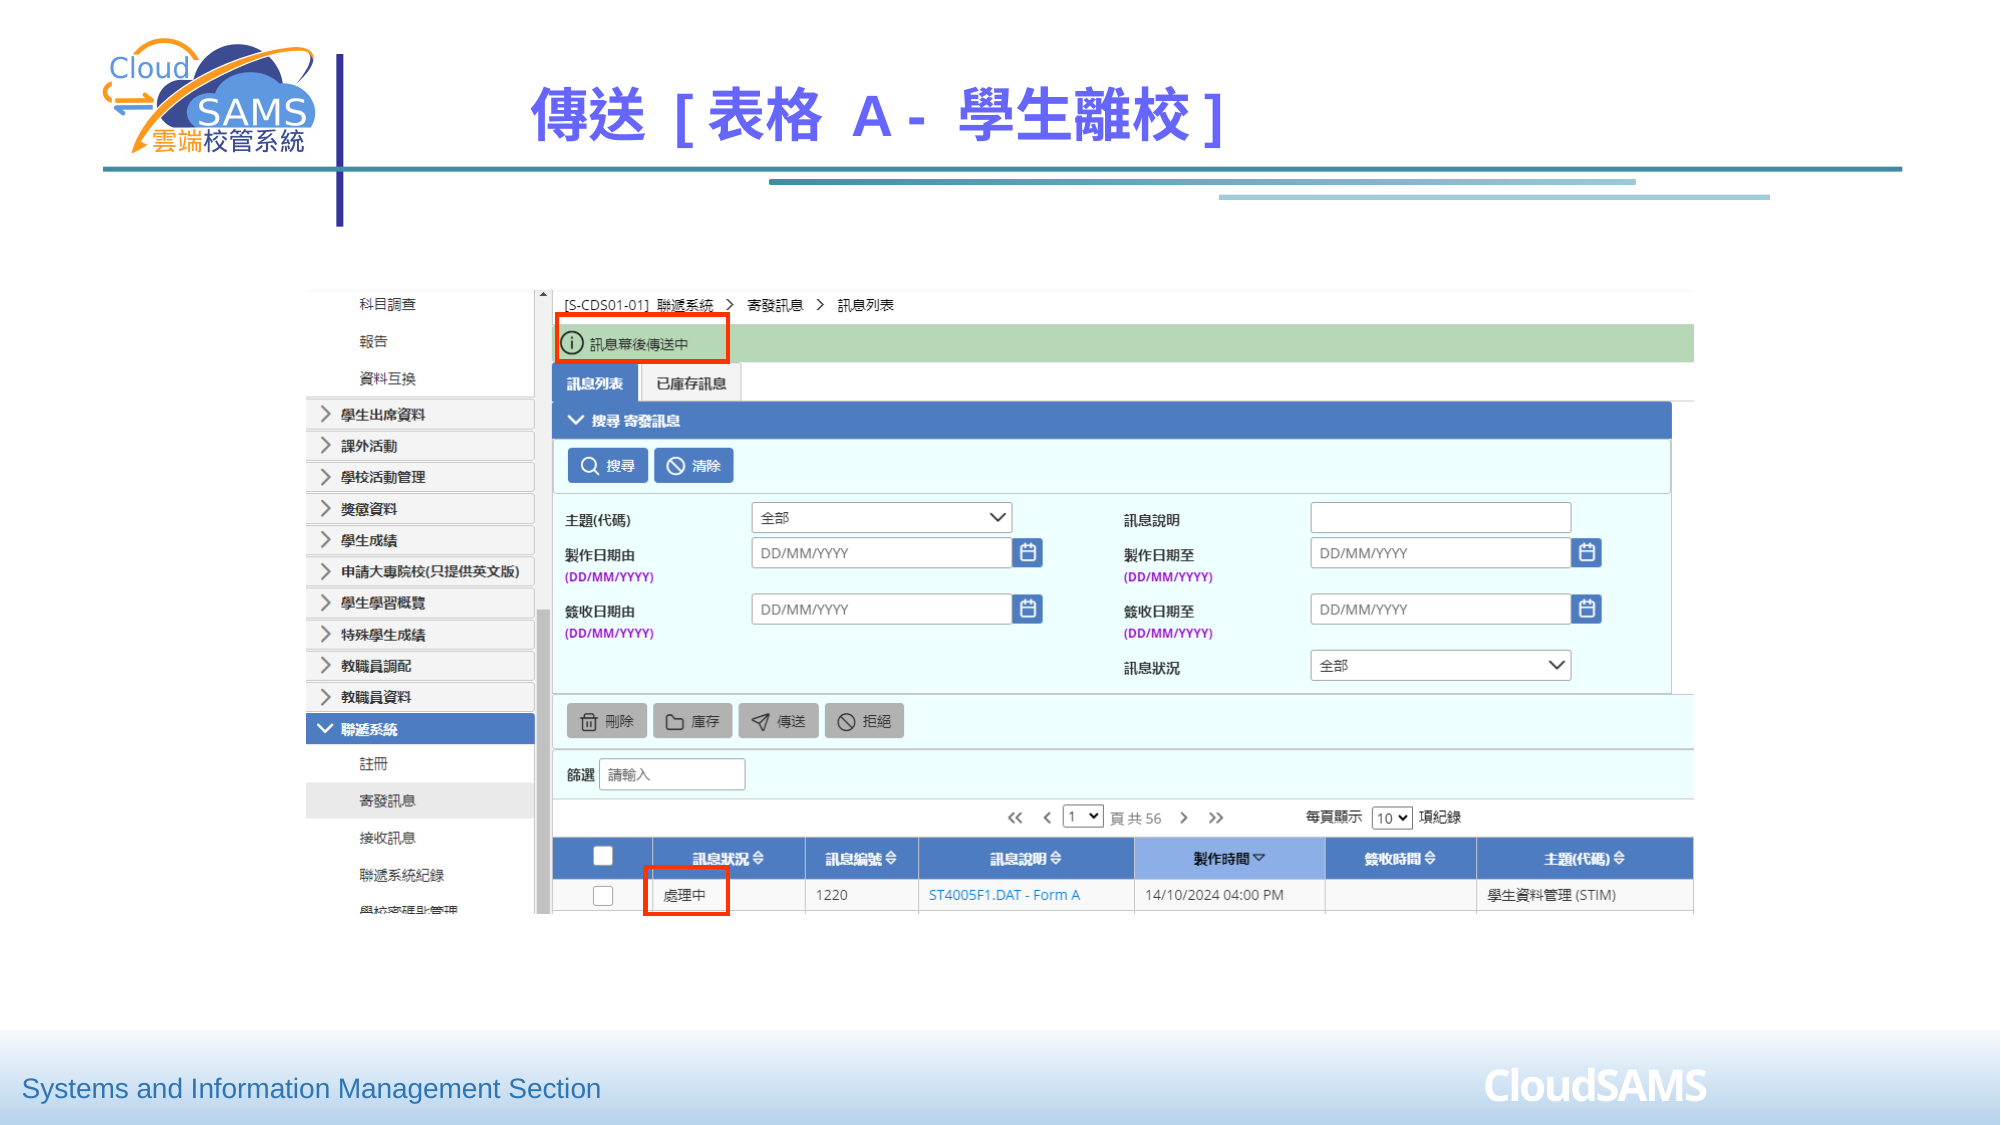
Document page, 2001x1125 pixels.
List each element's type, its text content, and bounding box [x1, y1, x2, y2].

picture [305, 290, 1695, 915]
text_box 傳送 [表格 A - 學生離校] [515, 30, 1691, 156]
picture [87, 7, 349, 175]
